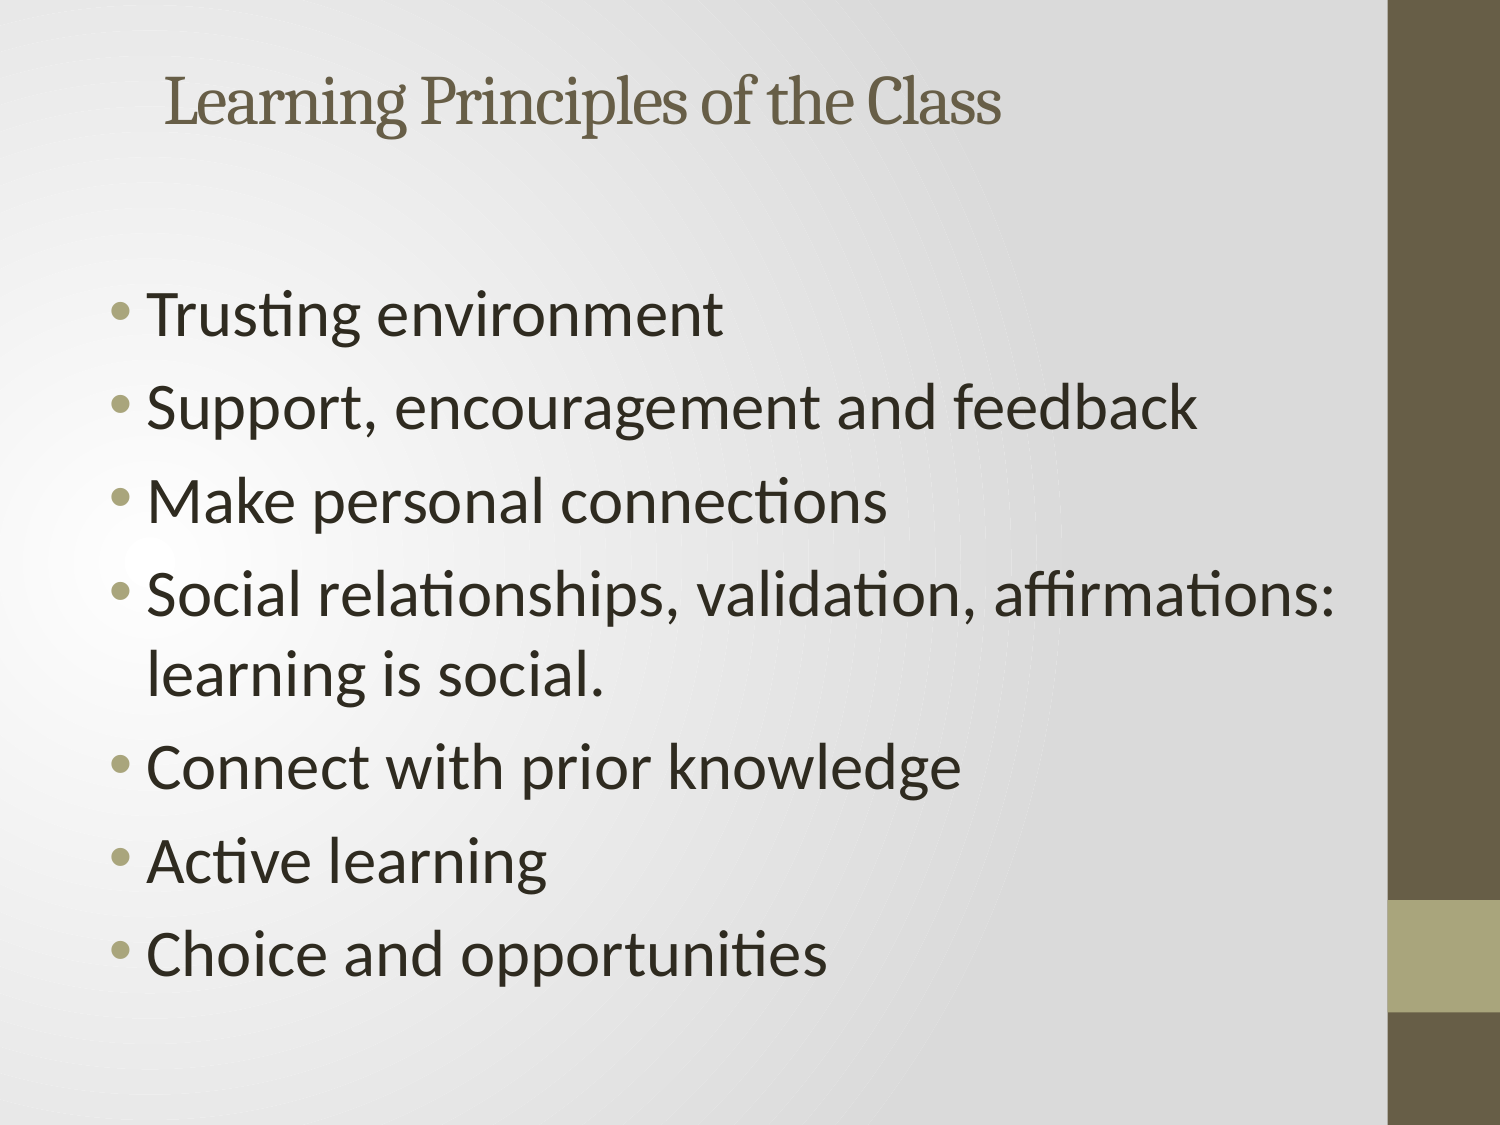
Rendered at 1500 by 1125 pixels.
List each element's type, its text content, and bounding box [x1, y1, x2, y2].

list Trusting environment Support, encouragement and feedback Make personal connections Social relationships, validation, affirmations: learning is social. Connect with prior knowledge Active learning Choice and opportunities [74, 262, 1426, 1101]
title Learning Principles of the Class [37, 45, 1325, 233]
